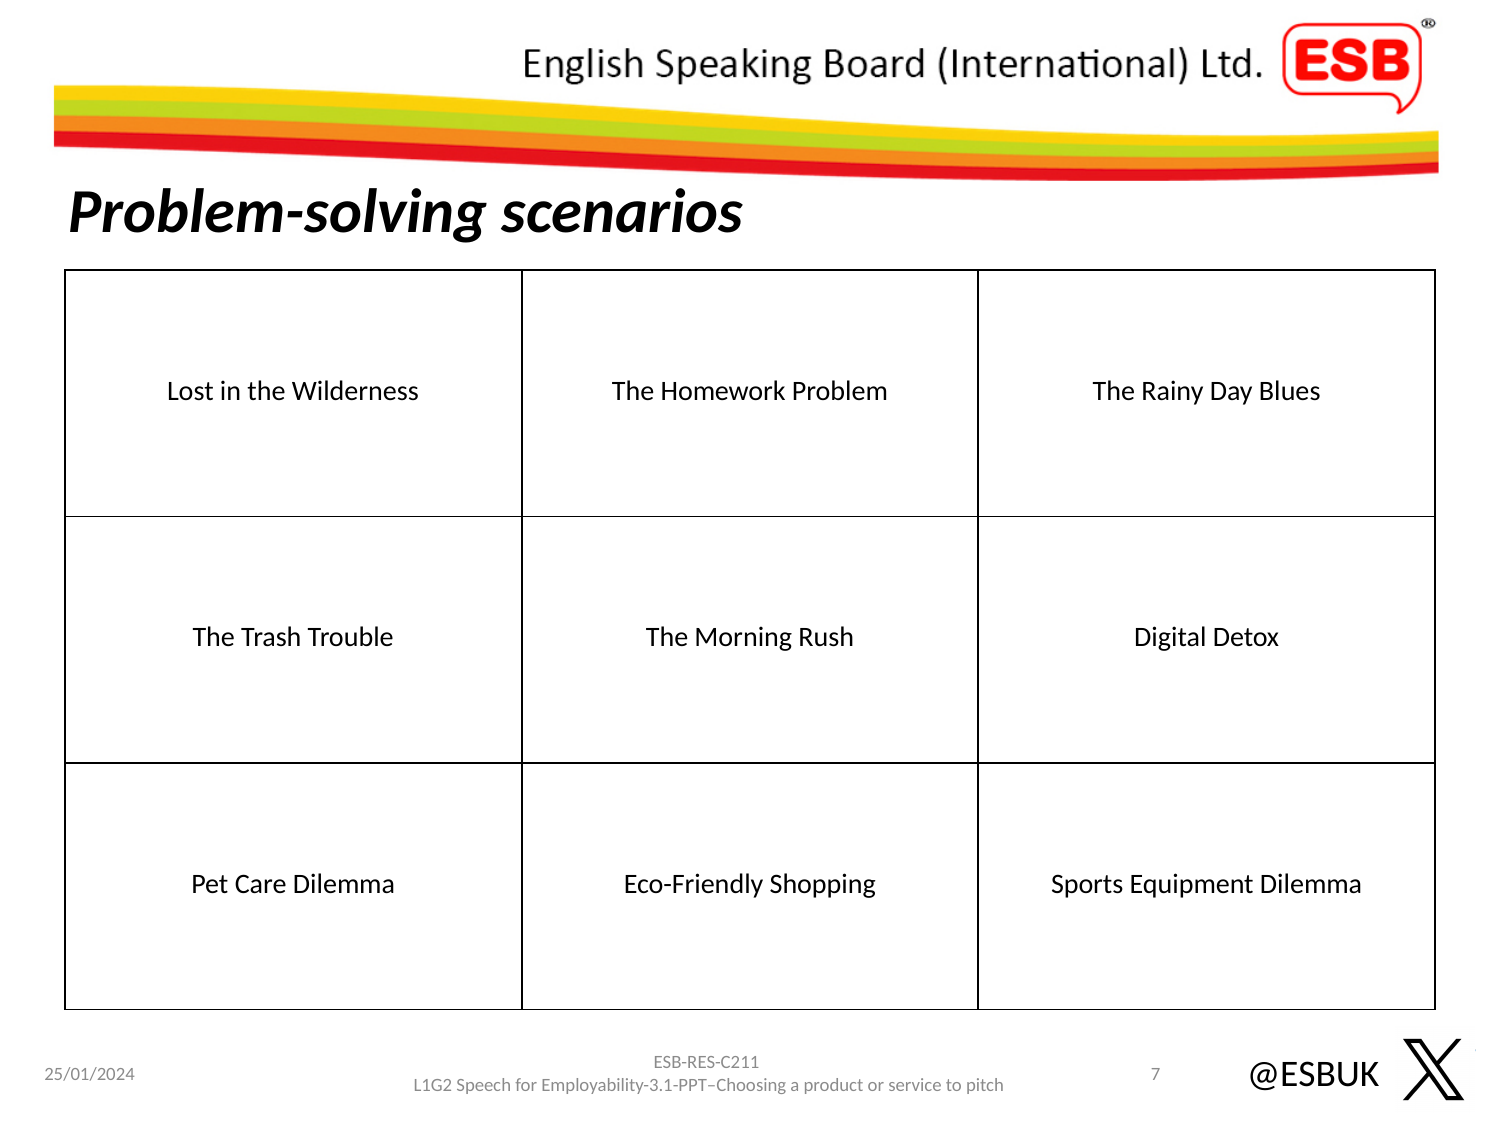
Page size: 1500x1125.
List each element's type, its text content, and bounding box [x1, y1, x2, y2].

title Problem-solving scenarios [53, 170, 1347, 254]
table_cell Sports Equipment Dilemma [979, 764, 1434, 1009]
table_header The Rainy Day Blues [979, 271, 1434, 516]
table_cell The Morning Rush [523, 517, 977, 762]
table_header The Homework Problem [523, 271, 977, 516]
table_header Lost in the Wilderness [66, 271, 521, 516]
picture [1395, 1026, 1476, 1113]
slide_number 7 [930, 1042, 1176, 1103]
table_cell The Trash Trouble [66, 517, 521, 762]
footer ESB-RES-C211 L1G2 Speech for Employability-3.1-PPT–Choosing a product or service to pitch [395, 1042, 930, 1103]
picture [0, 0, 1500, 189]
table_cell Digital Detox [979, 517, 1434, 762]
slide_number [29, 1042, 367, 1103]
table_cell Eco-Friendly Shopping [523, 764, 977, 1009]
table_cell Pet Care Dilemma [66, 764, 521, 1009]
